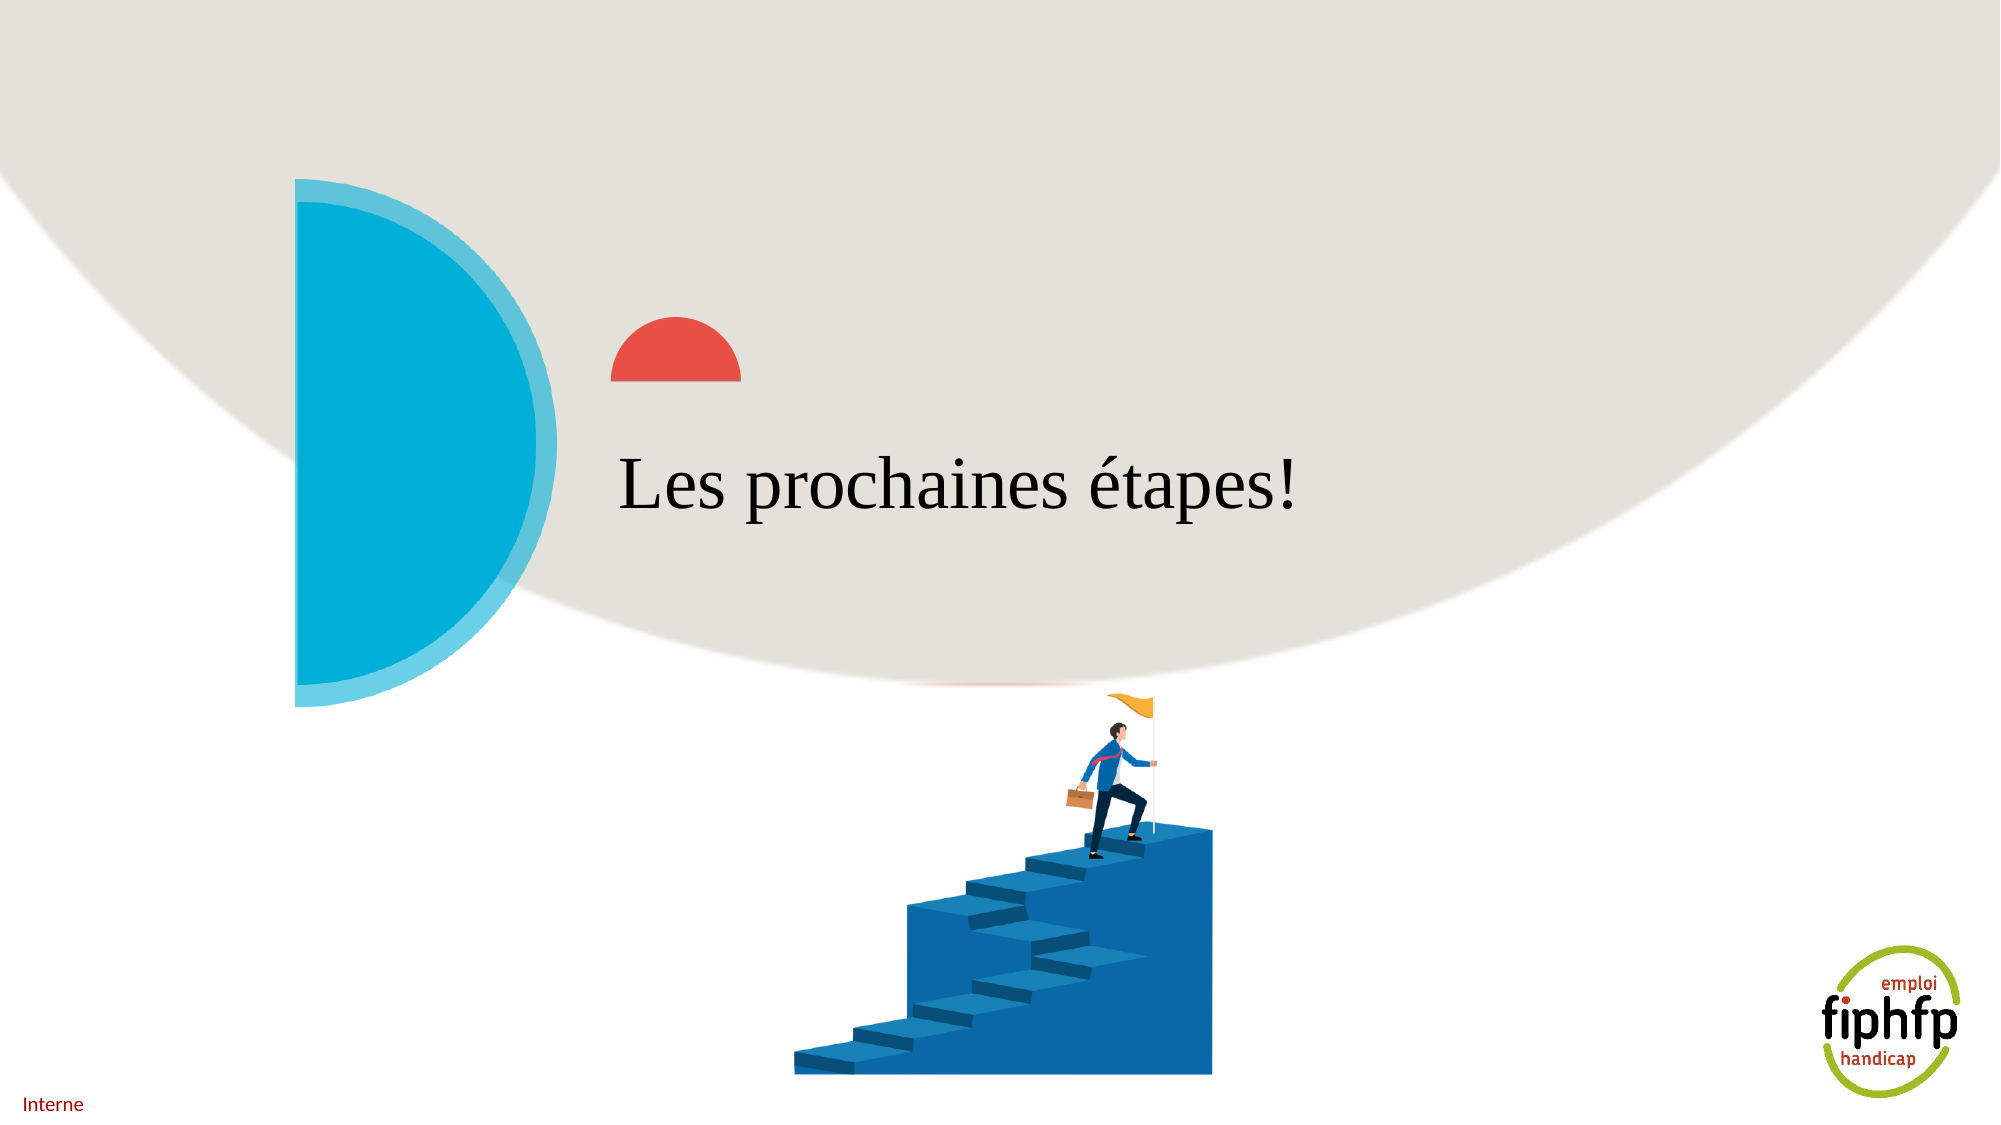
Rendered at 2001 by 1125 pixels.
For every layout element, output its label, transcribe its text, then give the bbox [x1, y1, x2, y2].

picture [1816, 941, 1966, 1101]
picture [0, 0, 2001, 1077]
title Les prochaines étapes! [603, 436, 1517, 617]
